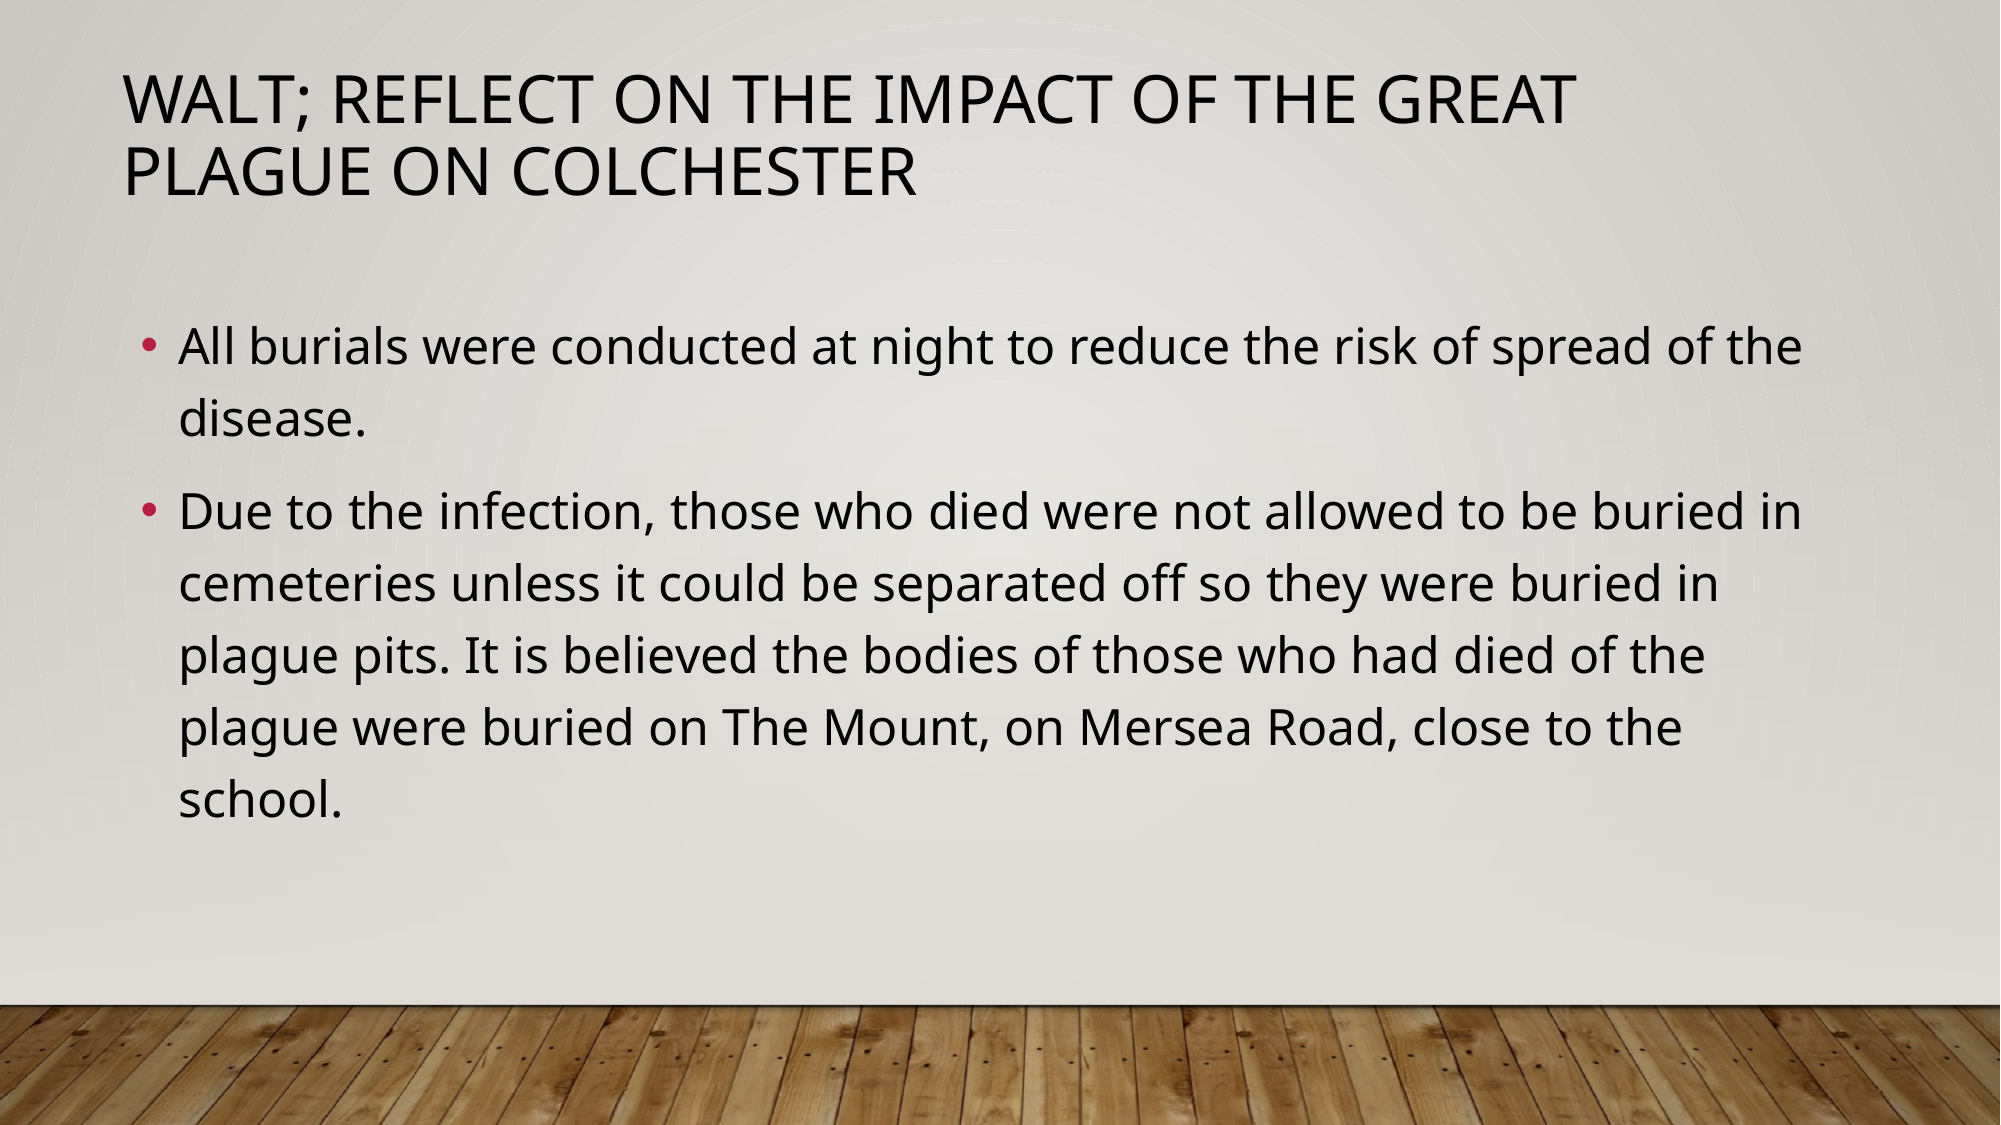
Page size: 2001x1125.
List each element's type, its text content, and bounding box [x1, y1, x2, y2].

picture [0, 1005, 2000, 1125]
list All burials were conducted at night to reduce the risk of spread of the disease. Due to the infection, those who died were not allowed to be buried in cemeteries unless it could be separated off so they were buried in plague pits. It is believed the bodies of those who had died of the plague were buried on The Mount, on Mersea Road, close to the school. [125, 294, 1851, 1009]
title WALT; reflect on the impact of the Great Plague on Colchester [107, 58, 1833, 276]
